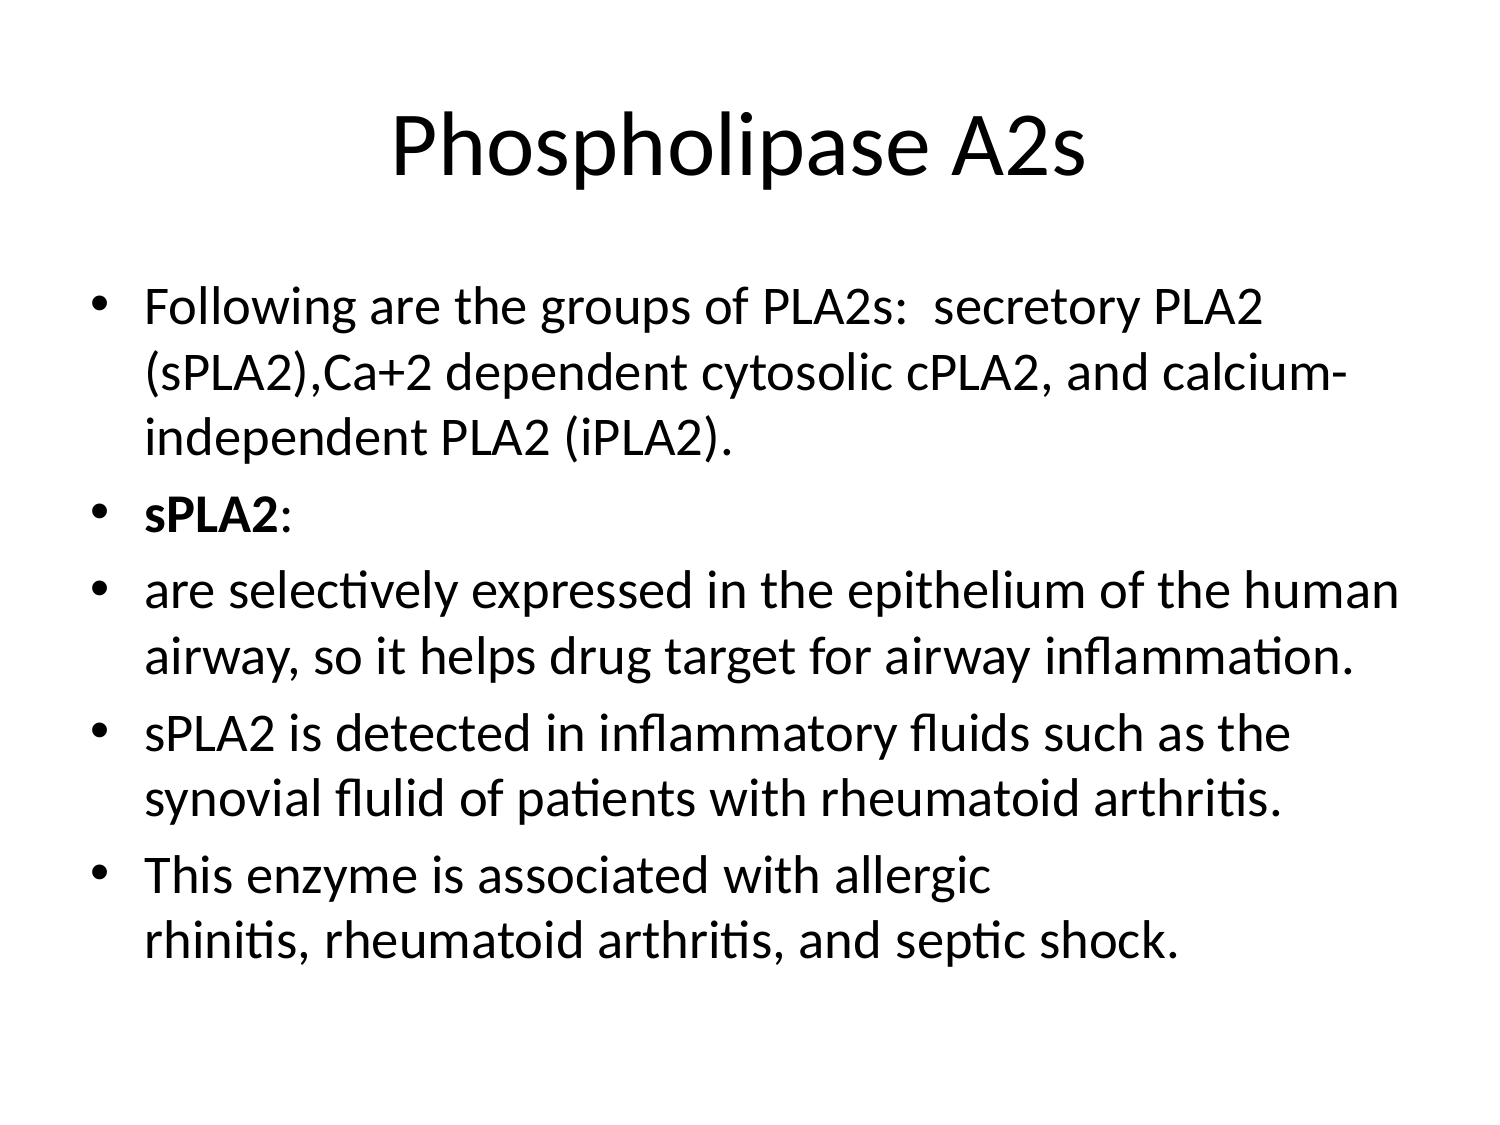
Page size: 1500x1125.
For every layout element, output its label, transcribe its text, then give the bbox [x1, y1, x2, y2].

title Phospholipase A2s [75, 45, 1425, 233]
list Following are the groups of PLA2s: secretory PLA2 (sPLA2),Ca+2 dependent cytosolic cPLA2, and calcium-independent PLA2 (iPLA2). sPLA2: are selectively expressed in the epithelium of the human airway, so it helps drug target for airway inflammation. sPLA2 is detected in inflammatory fluids such as the synovial flulid of patients with rheumatoid arthritis. This enzyme is associated with allergic rhinitis, rheumatoid arthritis, and septic shock. [75, 262, 1425, 1005]
